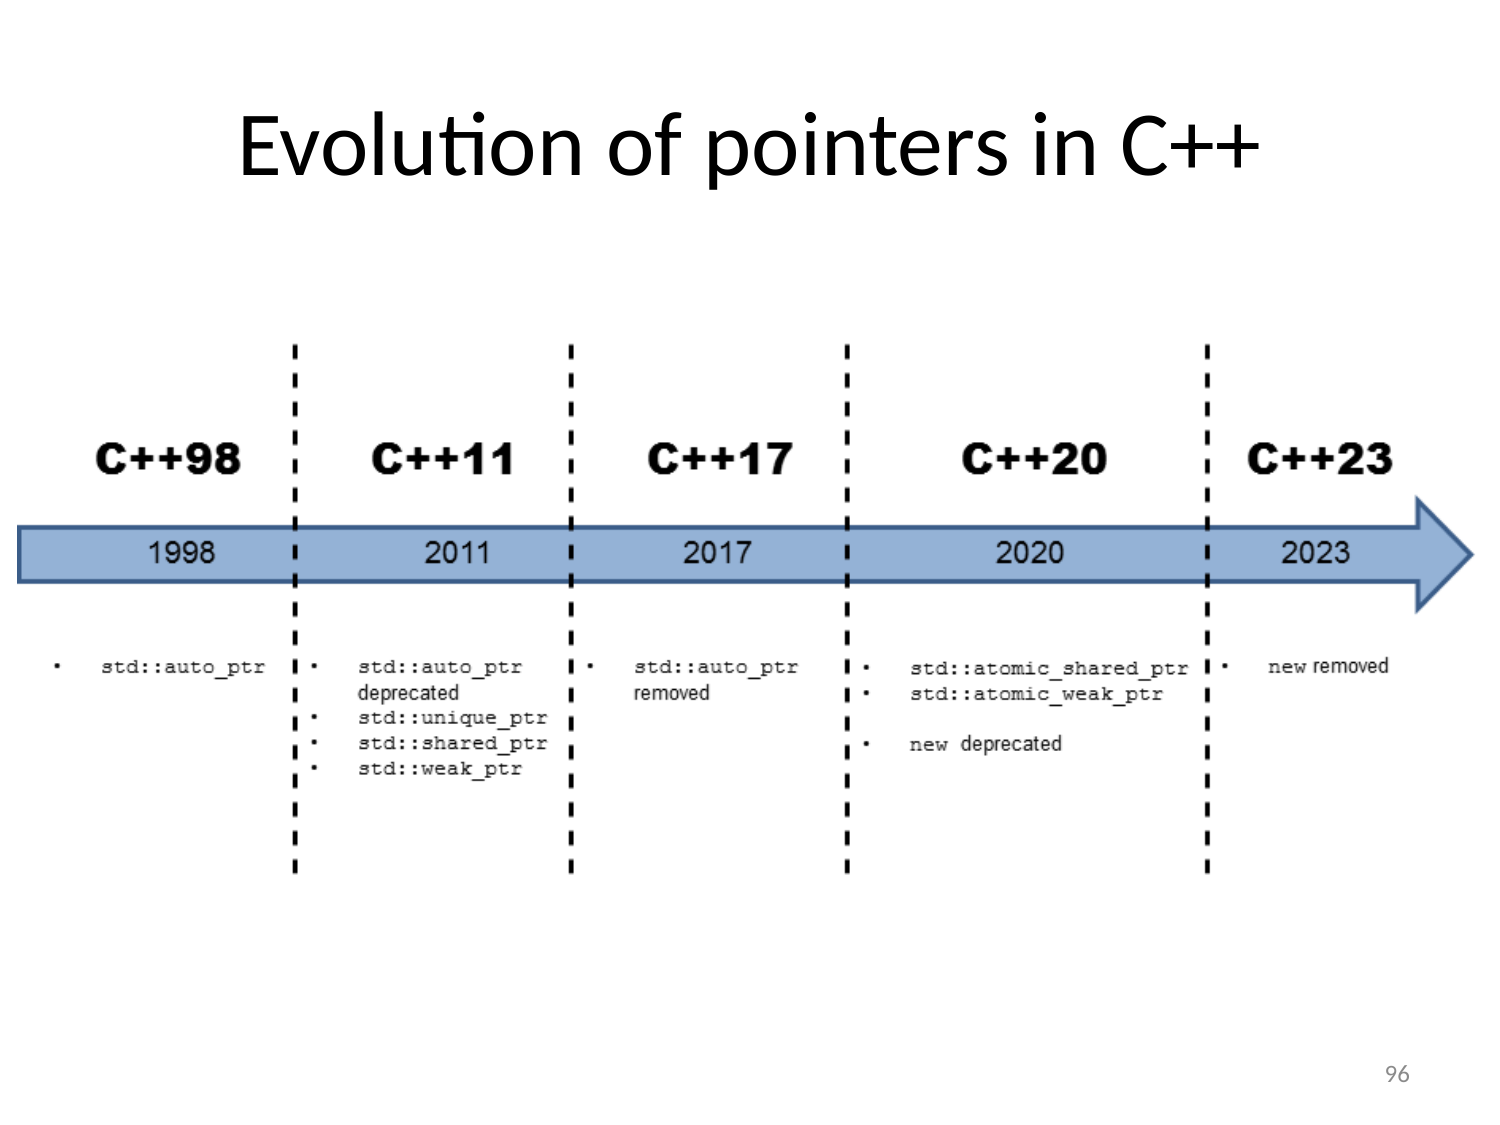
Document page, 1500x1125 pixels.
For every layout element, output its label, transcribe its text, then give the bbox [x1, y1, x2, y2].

picture [17, 314, 1484, 894]
slide_number 96 [1074, 1042, 1425, 1103]
title Evolution of pointers in C++ [75, 45, 1425, 233]
